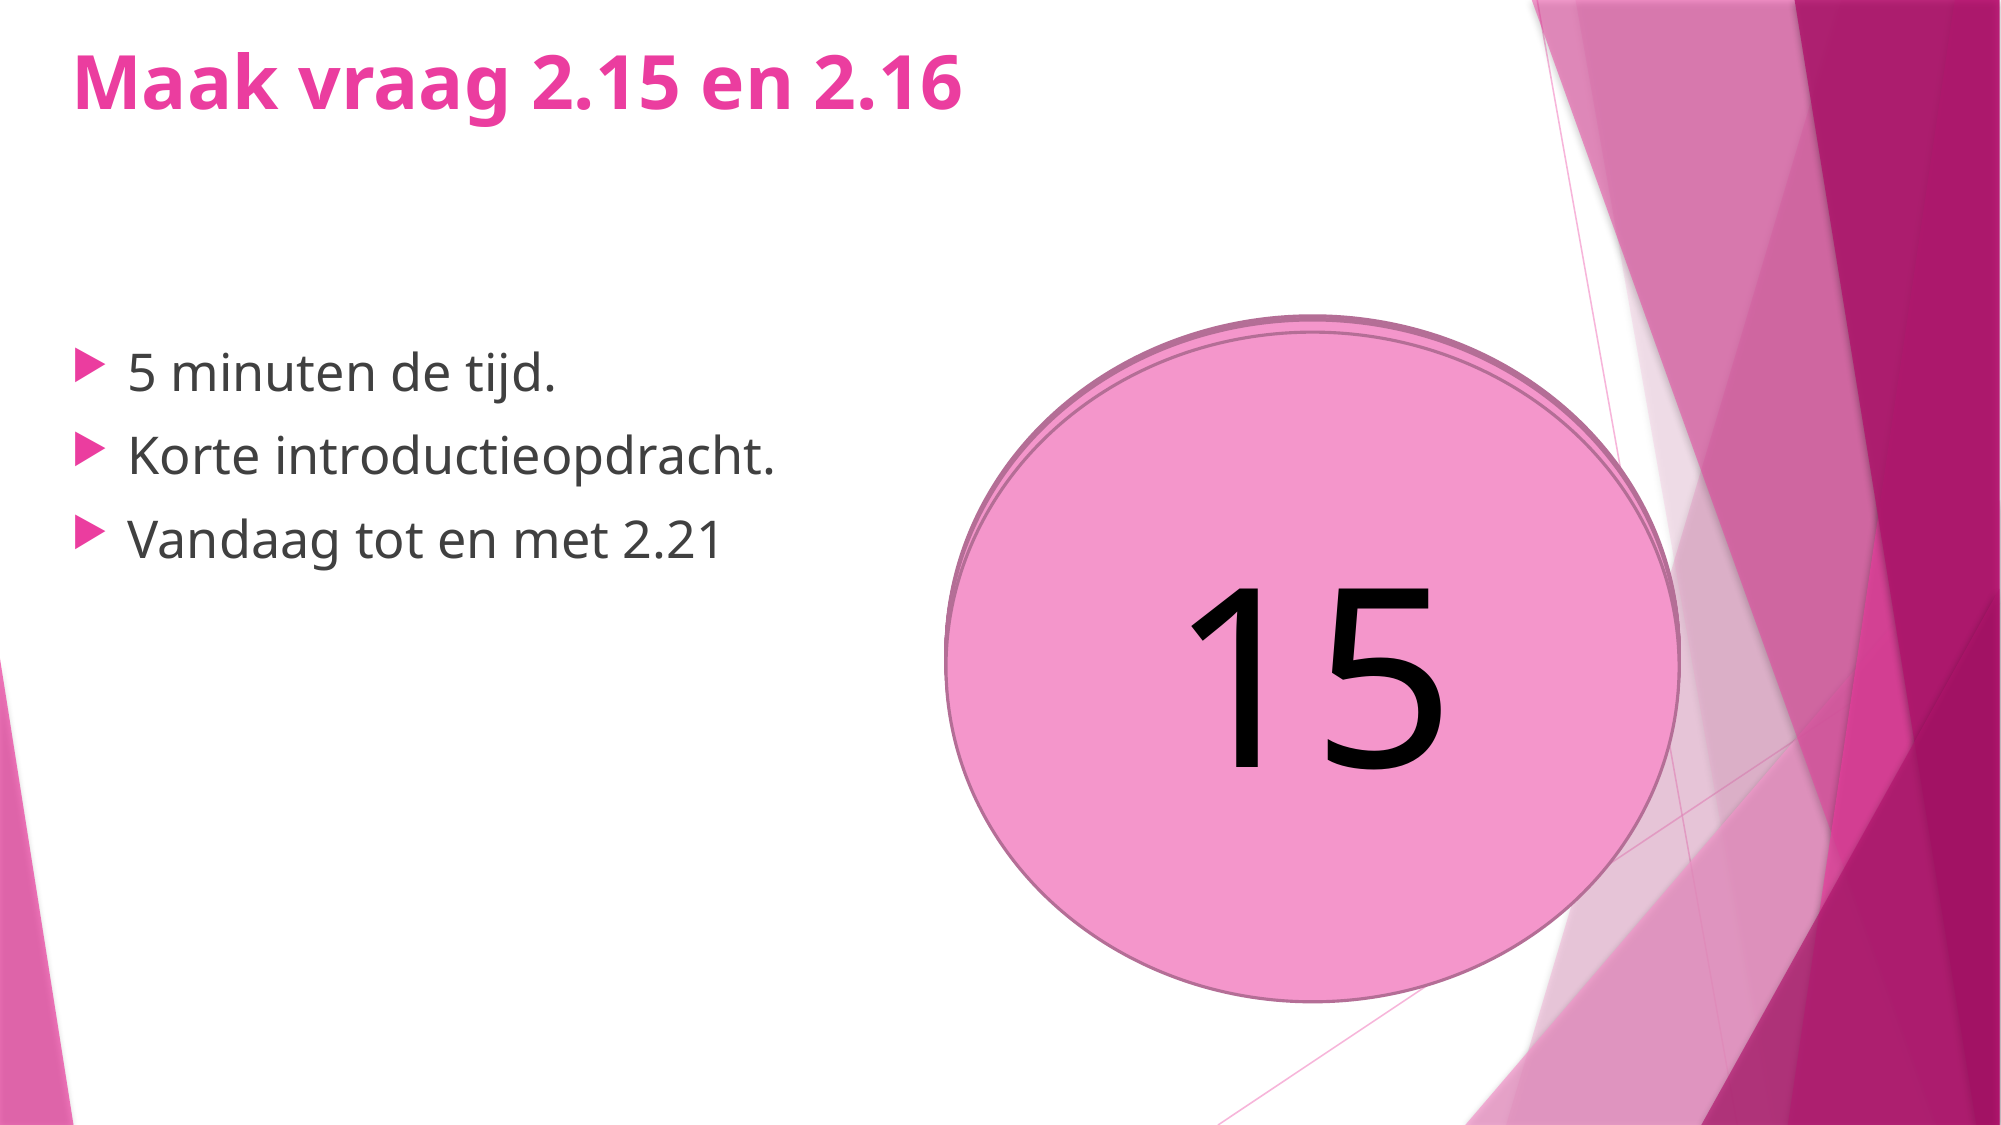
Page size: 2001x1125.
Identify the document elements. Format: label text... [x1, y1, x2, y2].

list 5 minuten de tijd. Korte introductieopdracht. Vandaag tot en met 2.21 [56, 332, 865, 1112]
text_box 10 [959, 314, 1668, 562]
text_box 15 [944, 330, 1681, 1004]
title Maak vraag 2.15 en 2.16 [56, 27, 1522, 319]
text_box 14 [944, 318, 1681, 648]
